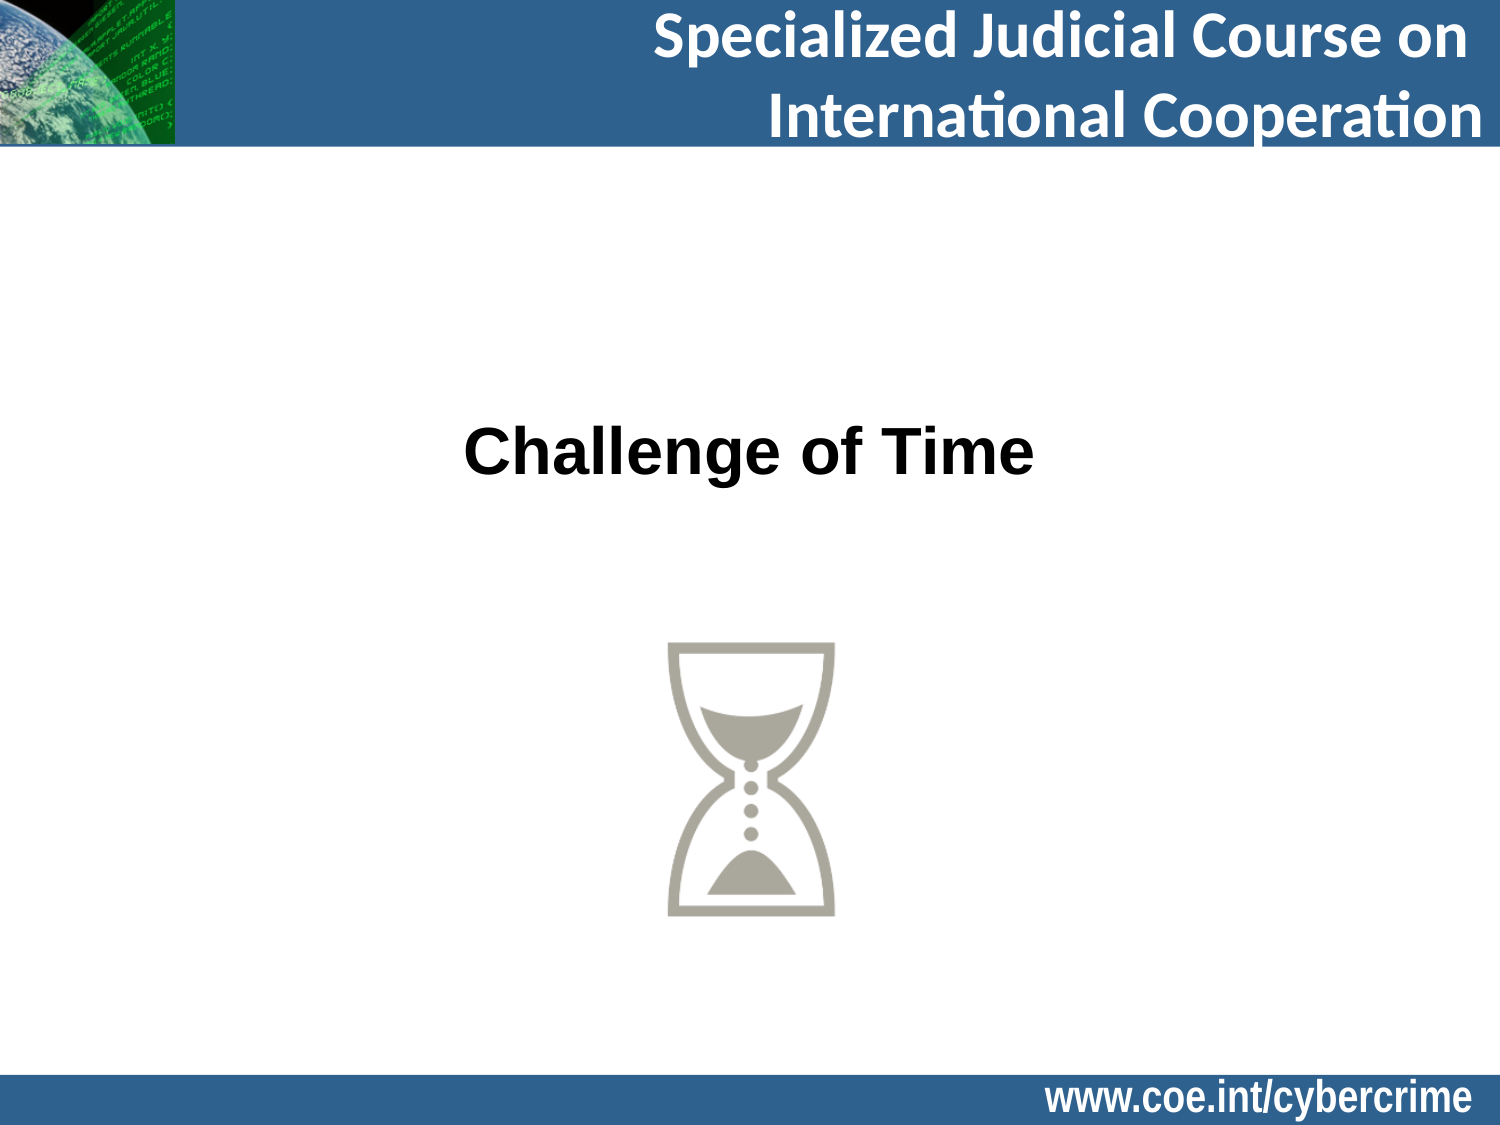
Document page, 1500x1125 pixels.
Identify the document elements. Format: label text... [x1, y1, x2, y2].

text_box www.coe.int/cybercrime [1030, 1059, 1500, 1125]
picture [601, 630, 899, 929]
text_box [0, 1073, 1030, 1125]
text_box Specialized Judicial Course on International Cooperation [177, 0, 1500, 149]
picture [0, 0, 175, 144]
text_box Challenge of Time [50, 352, 1450, 496]
